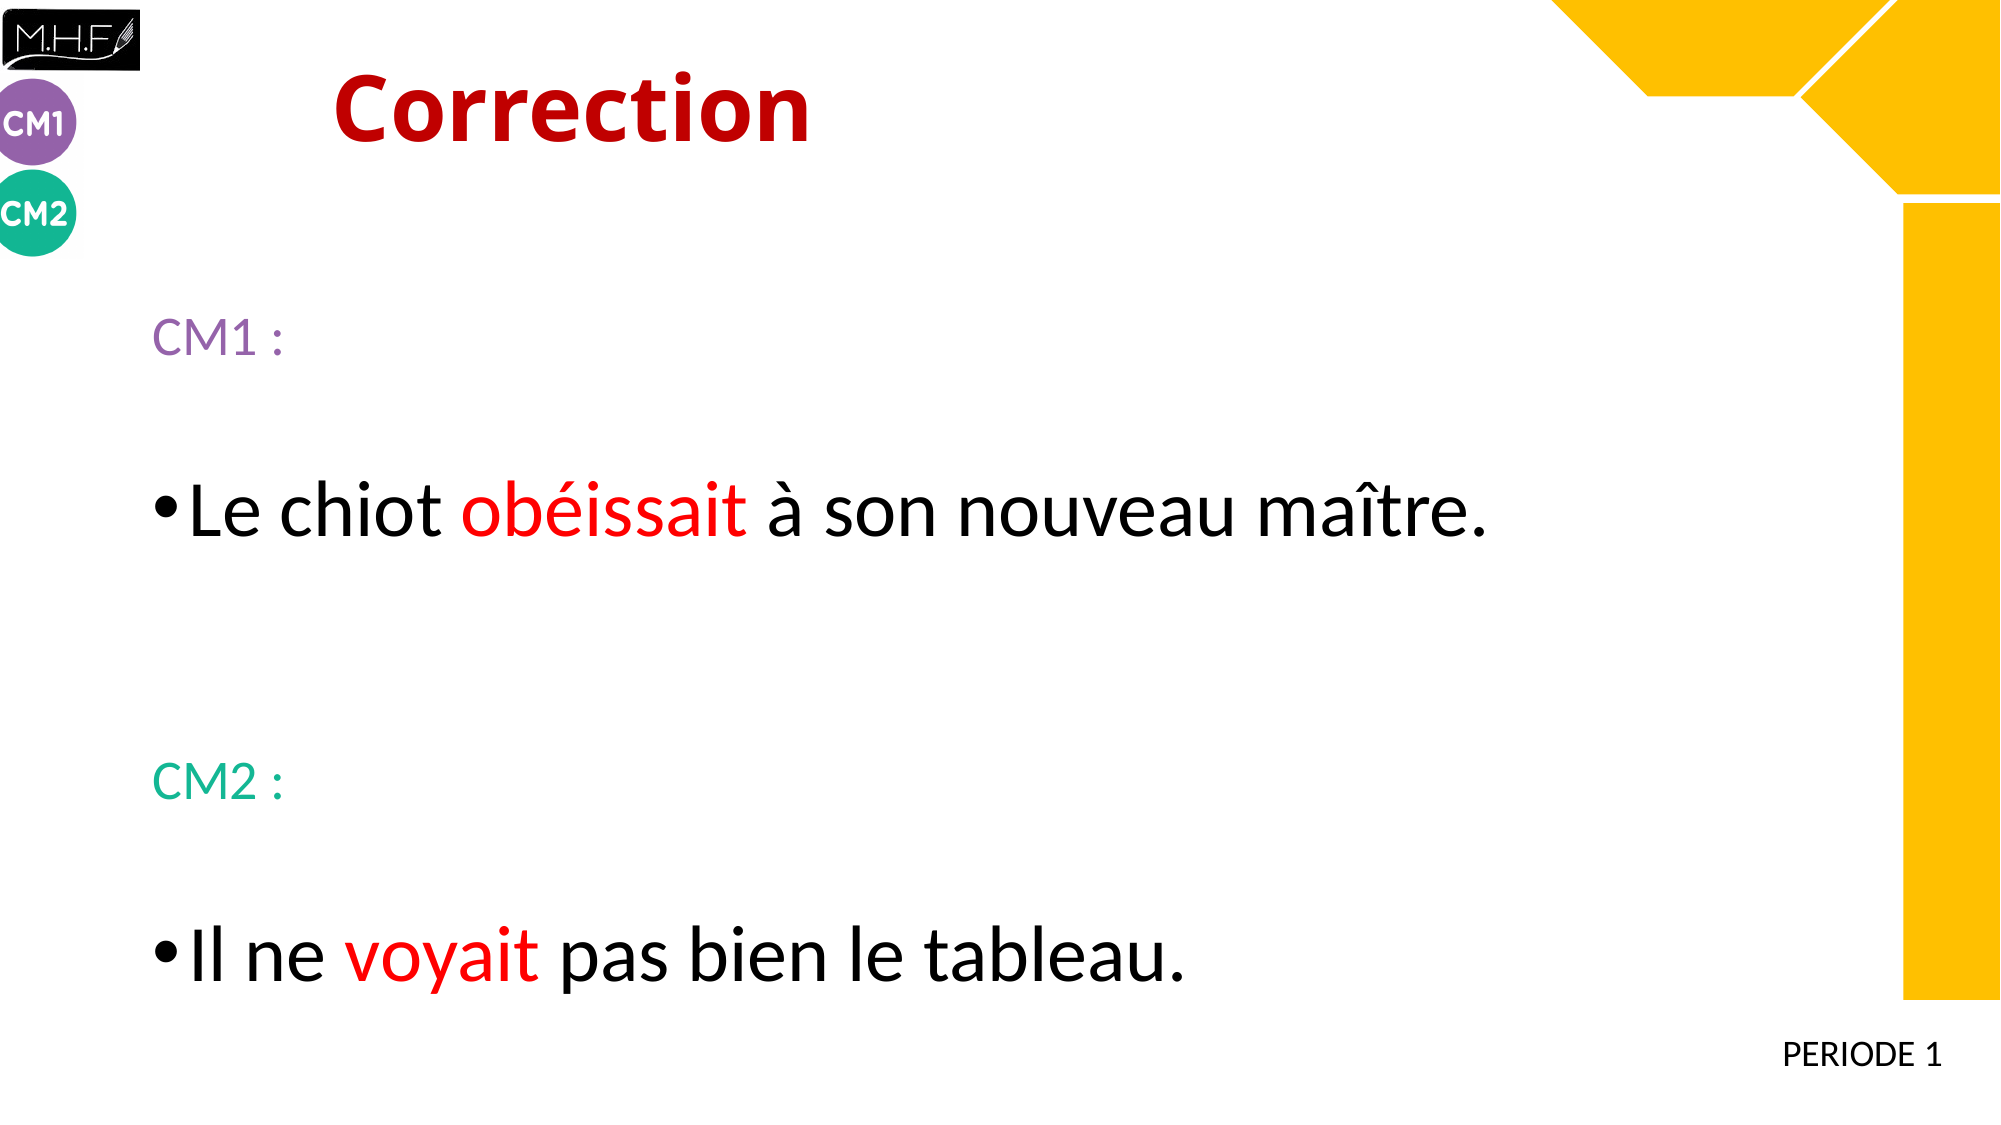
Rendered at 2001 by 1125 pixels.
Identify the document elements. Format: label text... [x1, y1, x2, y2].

text_box [1549, 0, 1892, 98]
title Correction [316, 3, 1863, 221]
text_box [1799, 0, 2000, 196]
text_box [1902, 202, 2000, 1001]
text_box PERIODE 1 [1362, 1021, 1967, 1125]
list CM1 : Le chiot obéissait à son nouveau maître. CM2 : Il ne voyait pas bien le tableau. [137, 299, 1863, 1014]
picture [0, 7, 140, 259]
